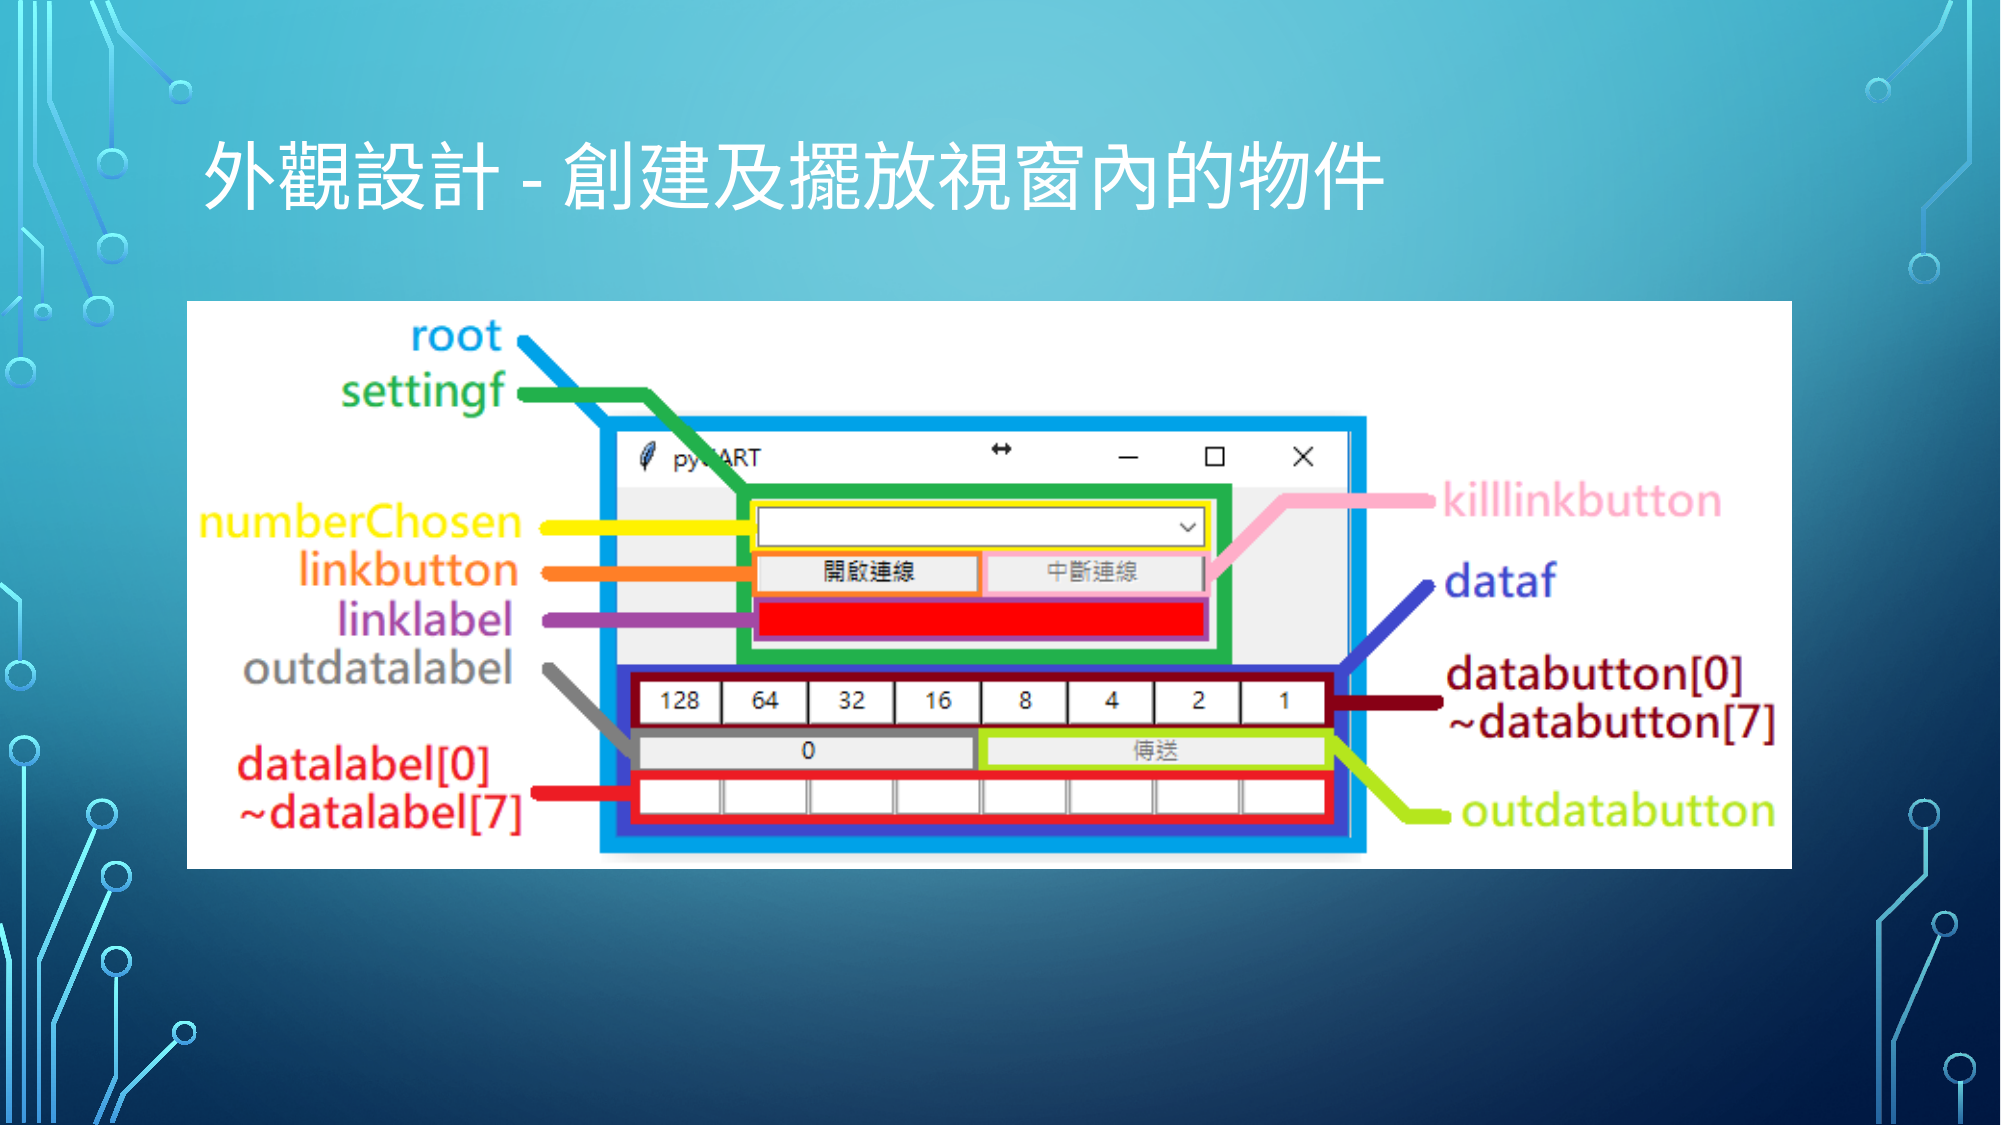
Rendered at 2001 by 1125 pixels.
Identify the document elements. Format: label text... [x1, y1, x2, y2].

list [186, 301, 1792, 869]
title 外觀設計-創建及擺放視窗內的物件 [187, 59, 1813, 302]
